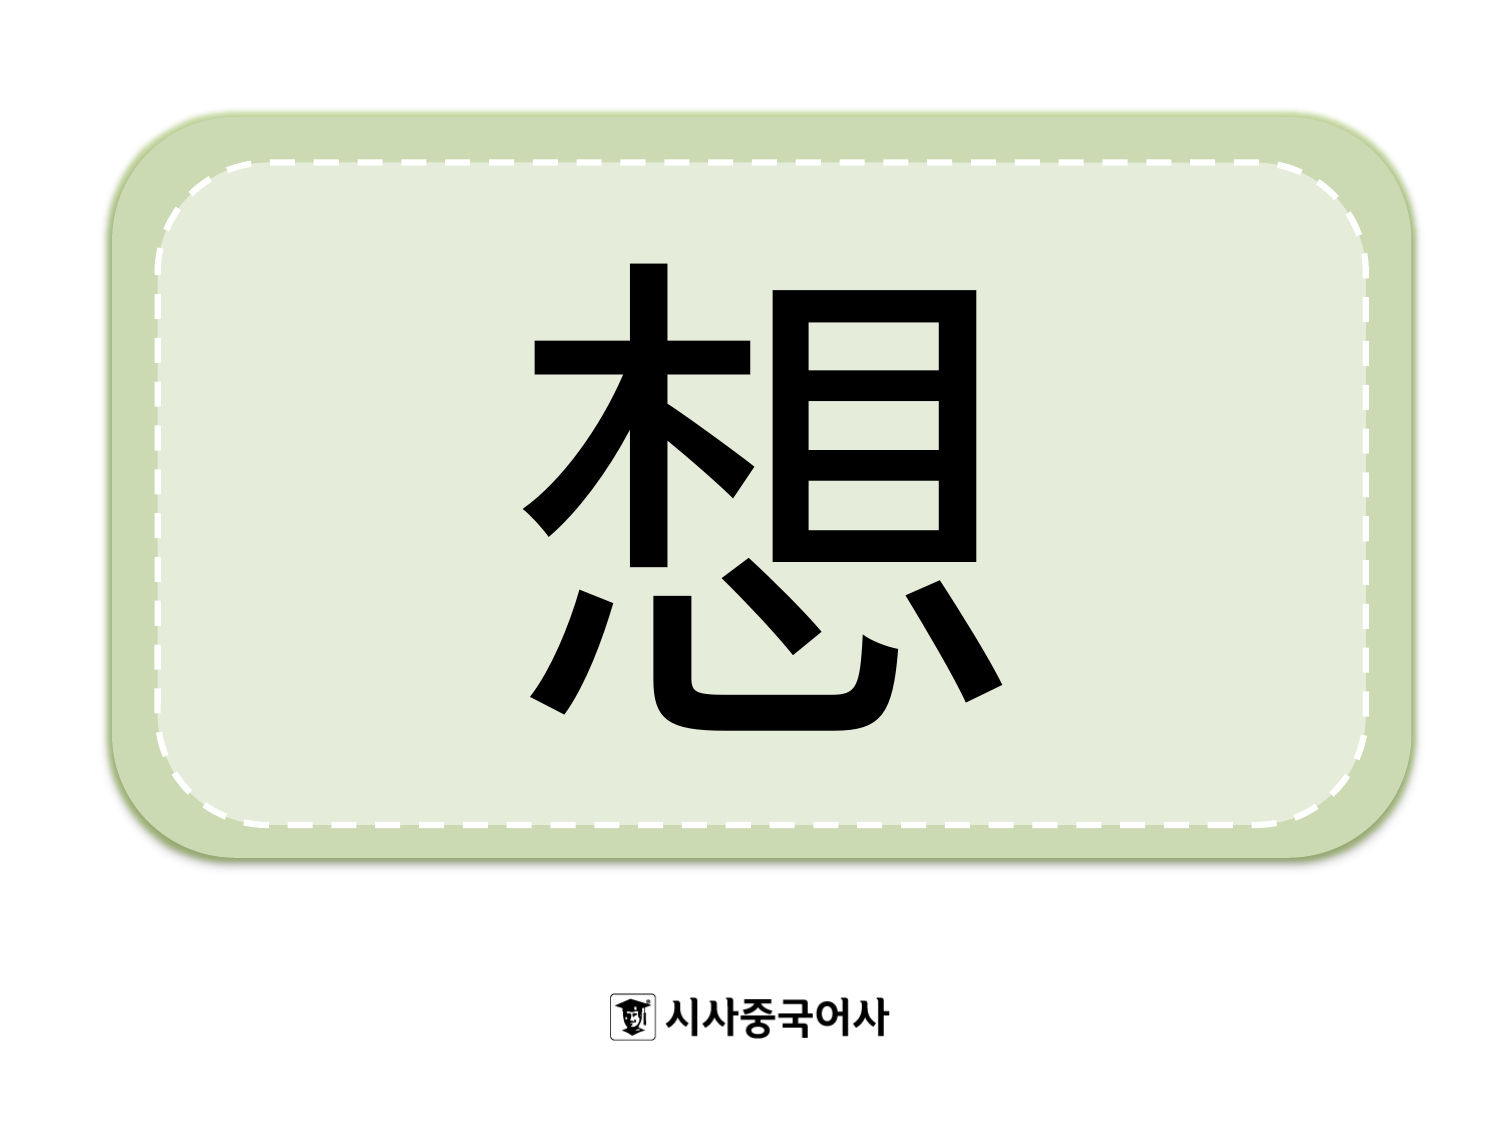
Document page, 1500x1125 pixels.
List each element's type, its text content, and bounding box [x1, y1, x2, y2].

picture [602, 987, 898, 1047]
text_box 想 [162, 160, 1371, 824]
